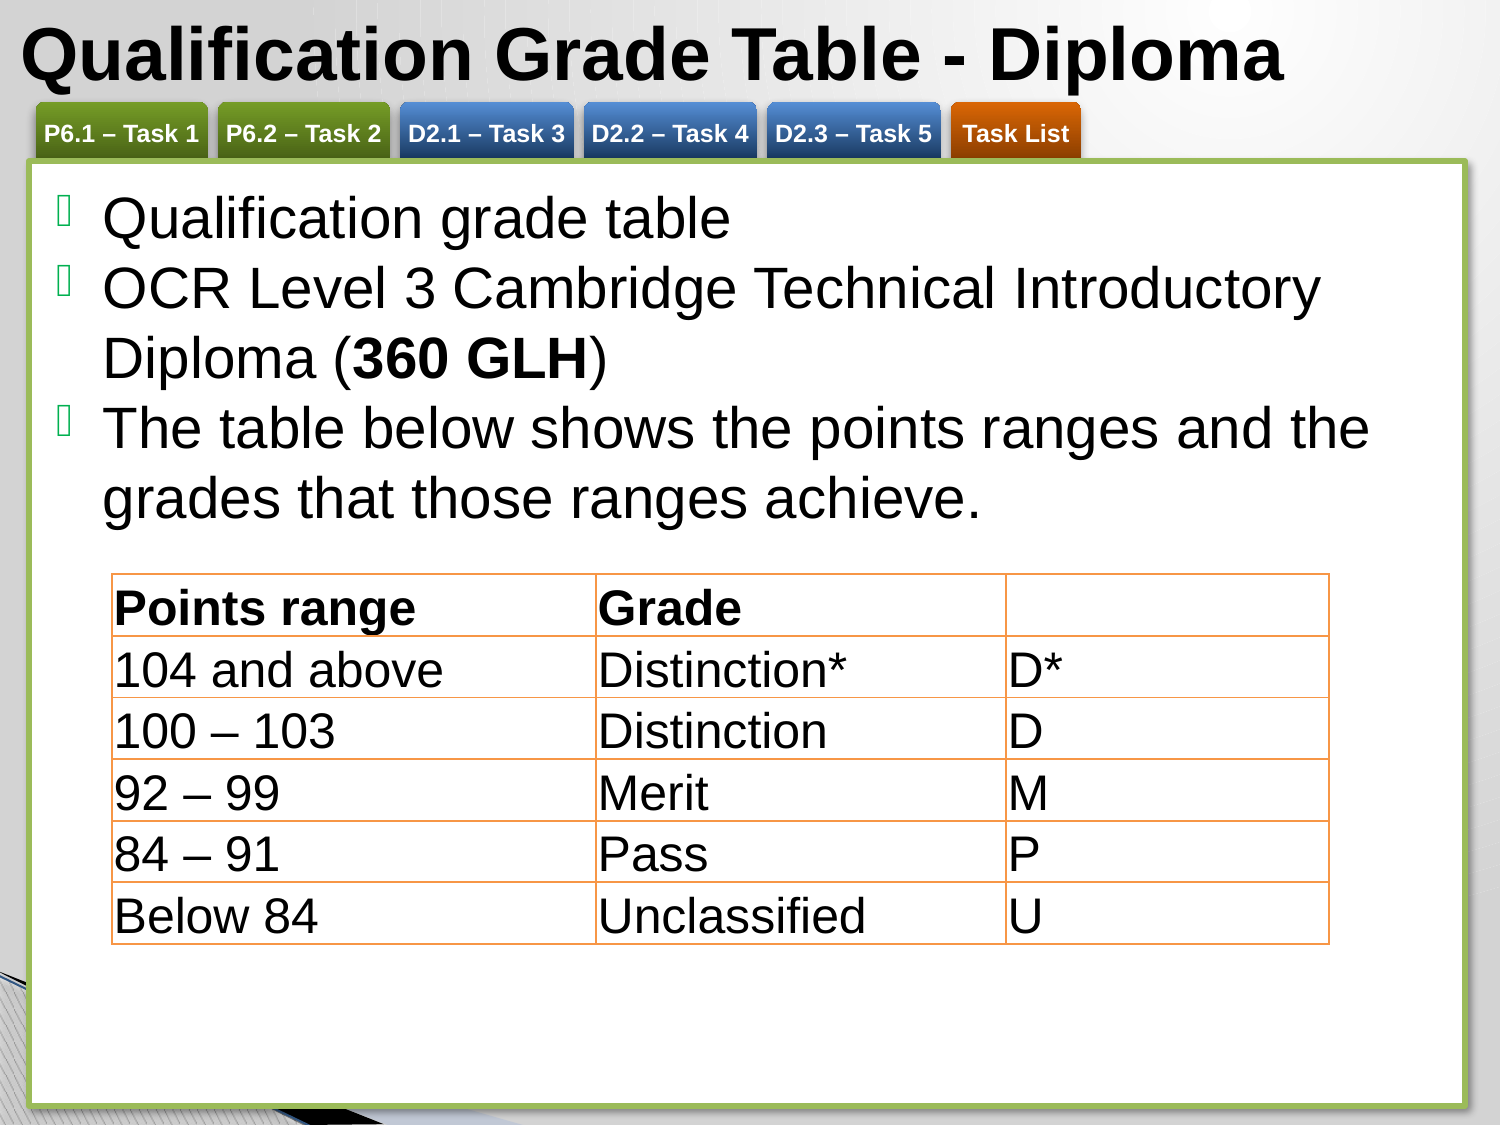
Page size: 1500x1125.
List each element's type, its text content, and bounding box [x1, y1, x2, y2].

table_cell Merit [597, 760, 1005, 820]
table_cell D [1007, 698, 1328, 758]
table_cell M [1007, 760, 1328, 820]
table_cell Pass [597, 822, 1005, 881]
table_cell 104 and above [113, 637, 595, 697]
table_cell Distinction [597, 698, 1005, 758]
table_cell 92 – 99 [113, 760, 595, 820]
table_cell Below 84 [113, 883, 595, 943]
table_header Points range [113, 575, 595, 635]
table_cell D* [1007, 637, 1328, 697]
table_cell P [1007, 822, 1328, 881]
table_cell Distinction* [597, 637, 1005, 697]
table_cell Unclassified [597, 883, 1005, 943]
title Qualification Grade Table - Diploma [5, 0, 1447, 102]
table_header [1007, 575, 1328, 635]
table_cell 100 – 103 [113, 698, 595, 758]
picture [281, 1114, 303, 1125]
text_box e [551, 0, 603, 5]
table_cell U [1007, 883, 1328, 943]
table_header Grade [597, 575, 1005, 635]
table_cell 84 – 91 [113, 822, 595, 881]
text_box Qualification grade table OCR Level 3 Cambridge Technical Introductory Diploma (360 GLH) The table below shows the points ranges and the grades that those ranges achieve. [41, 172, 1447, 538]
